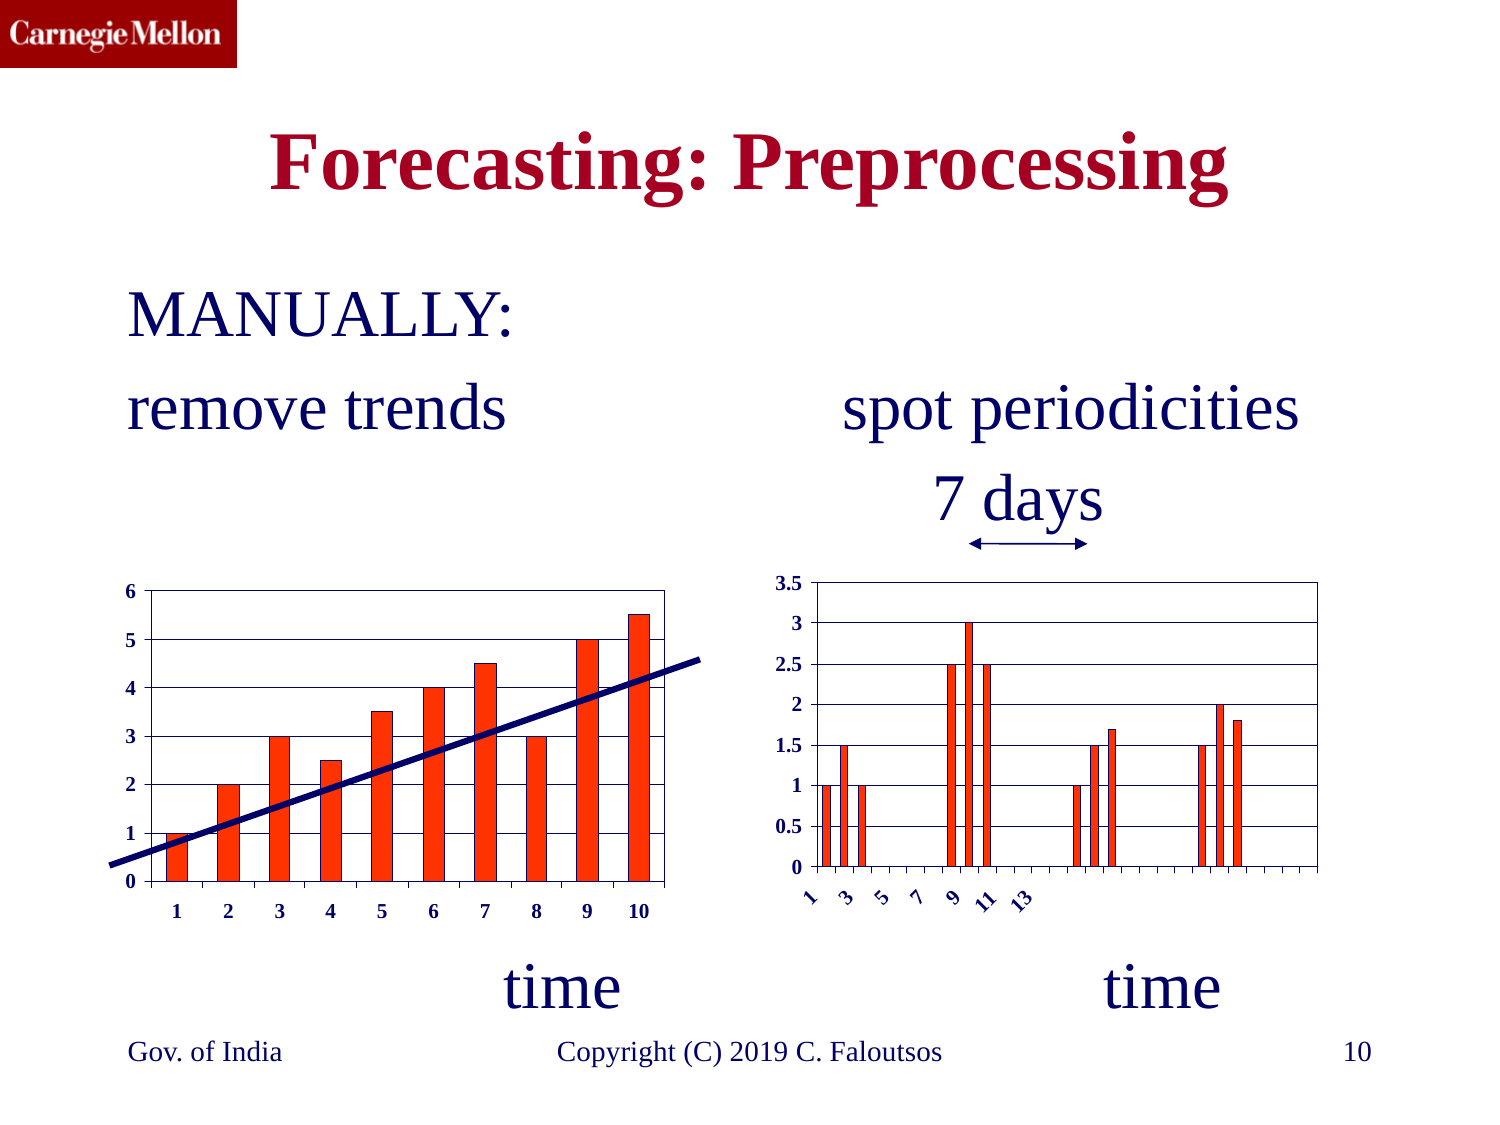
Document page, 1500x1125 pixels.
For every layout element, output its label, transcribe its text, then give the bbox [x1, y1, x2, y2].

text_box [759, 552, 1332, 935]
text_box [109, 560, 679, 942]
text_box time [488, 949, 638, 1029]
text_box time [1088, 943, 1238, 1029]
text_box [968, 542, 1088, 550]
list MANUALLY: remove trends spot periodicities [112, 262, 1410, 635]
picture [0, 0, 237, 68]
slide_number 10 [1074, 1024, 1388, 1101]
title Forecasting: Preprocessing [112, 99, 1388, 213]
text_box 7 days [917, 446, 1120, 542]
footer Copyright (C) 2019 C. Faloutsos [512, 1024, 988, 1101]
slide_number Gov. of India [112, 1024, 426, 1101]
